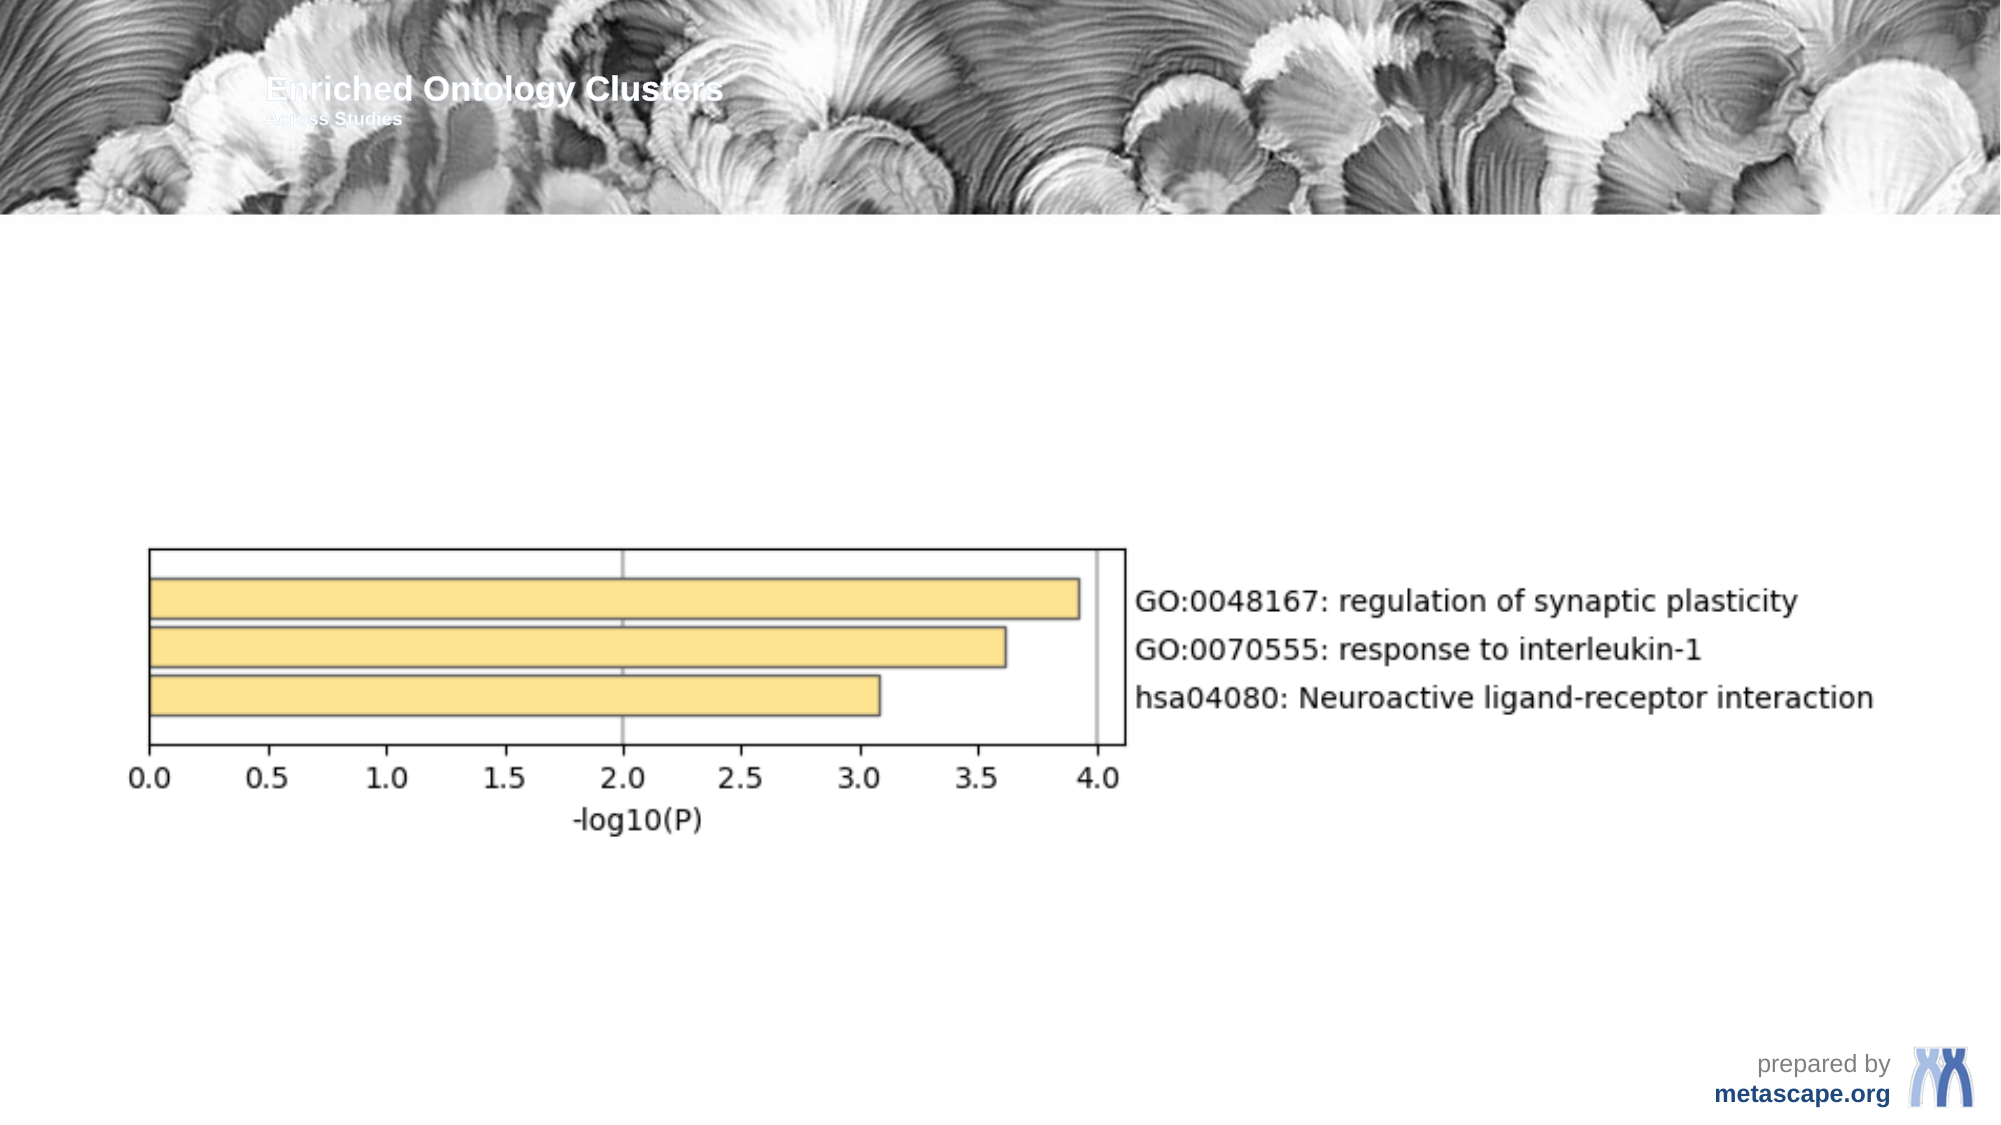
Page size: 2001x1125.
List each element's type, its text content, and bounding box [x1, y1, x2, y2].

picture [0, 0, 2001, 1125]
title Enriched Ontology Clusters Across Studies [249, 61, 1600, 137]
